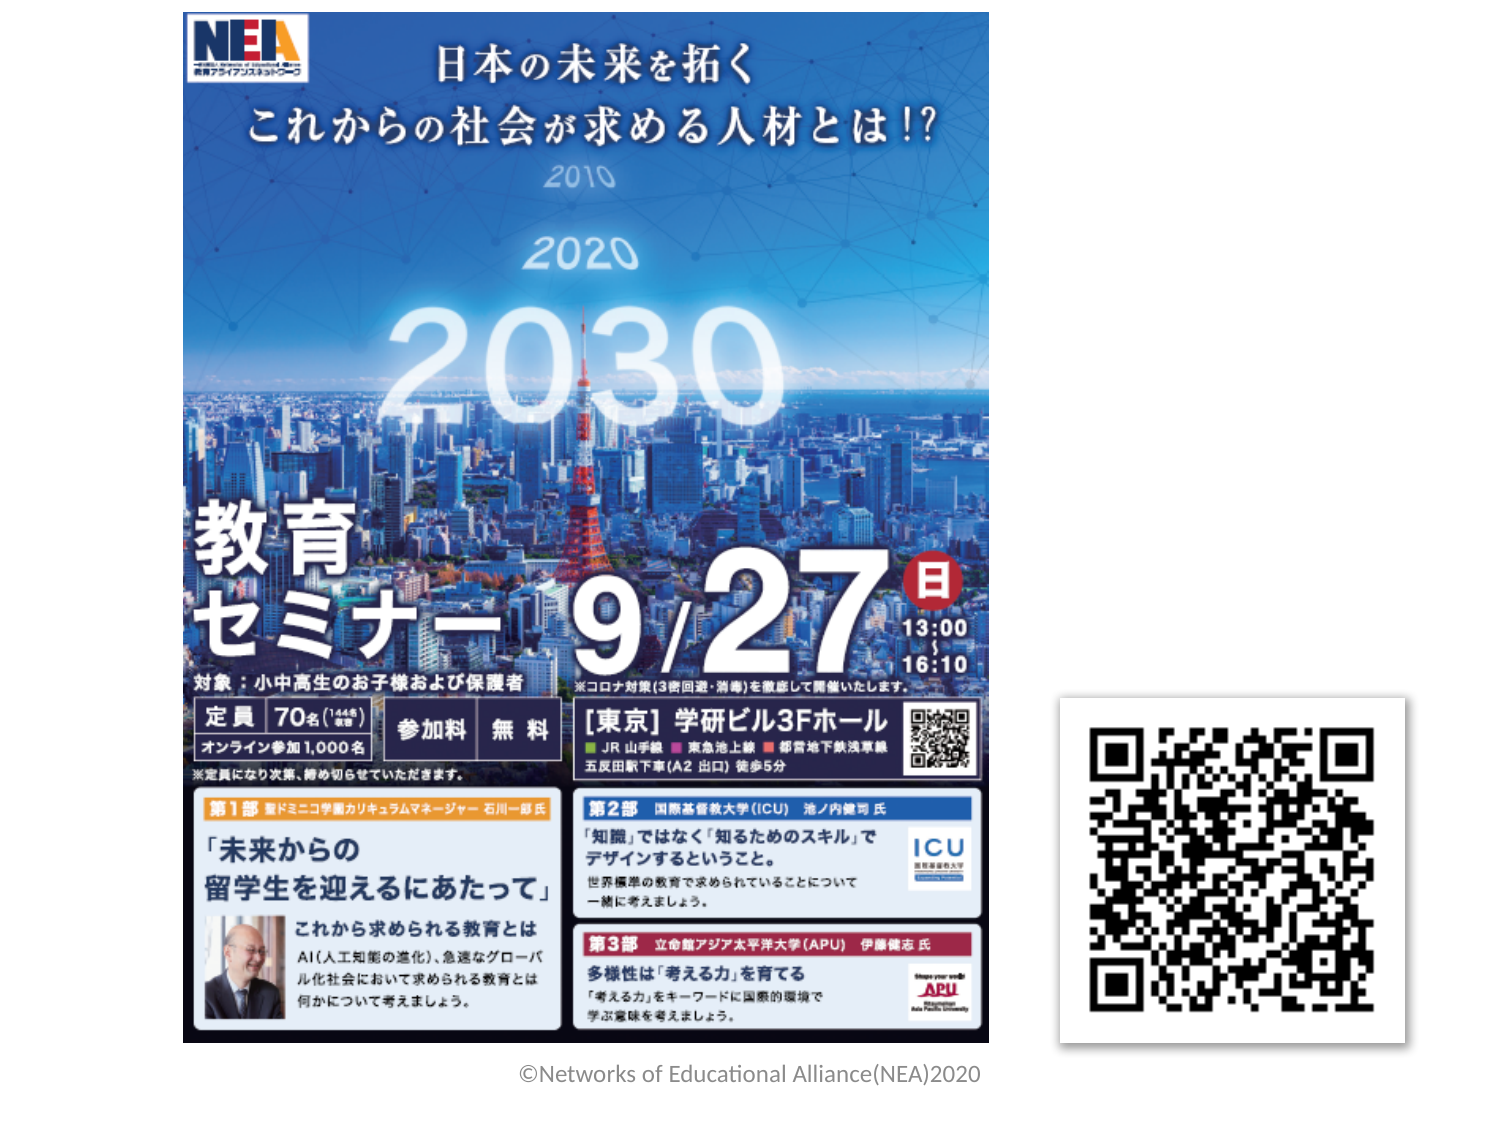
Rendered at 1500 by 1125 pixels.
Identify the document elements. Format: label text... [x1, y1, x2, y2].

picture [183, 12, 989, 1043]
picture [1060, 698, 1405, 1043]
footer ©Networks of Educational Alliance(NEA)2020 [496, 1042, 1004, 1103]
